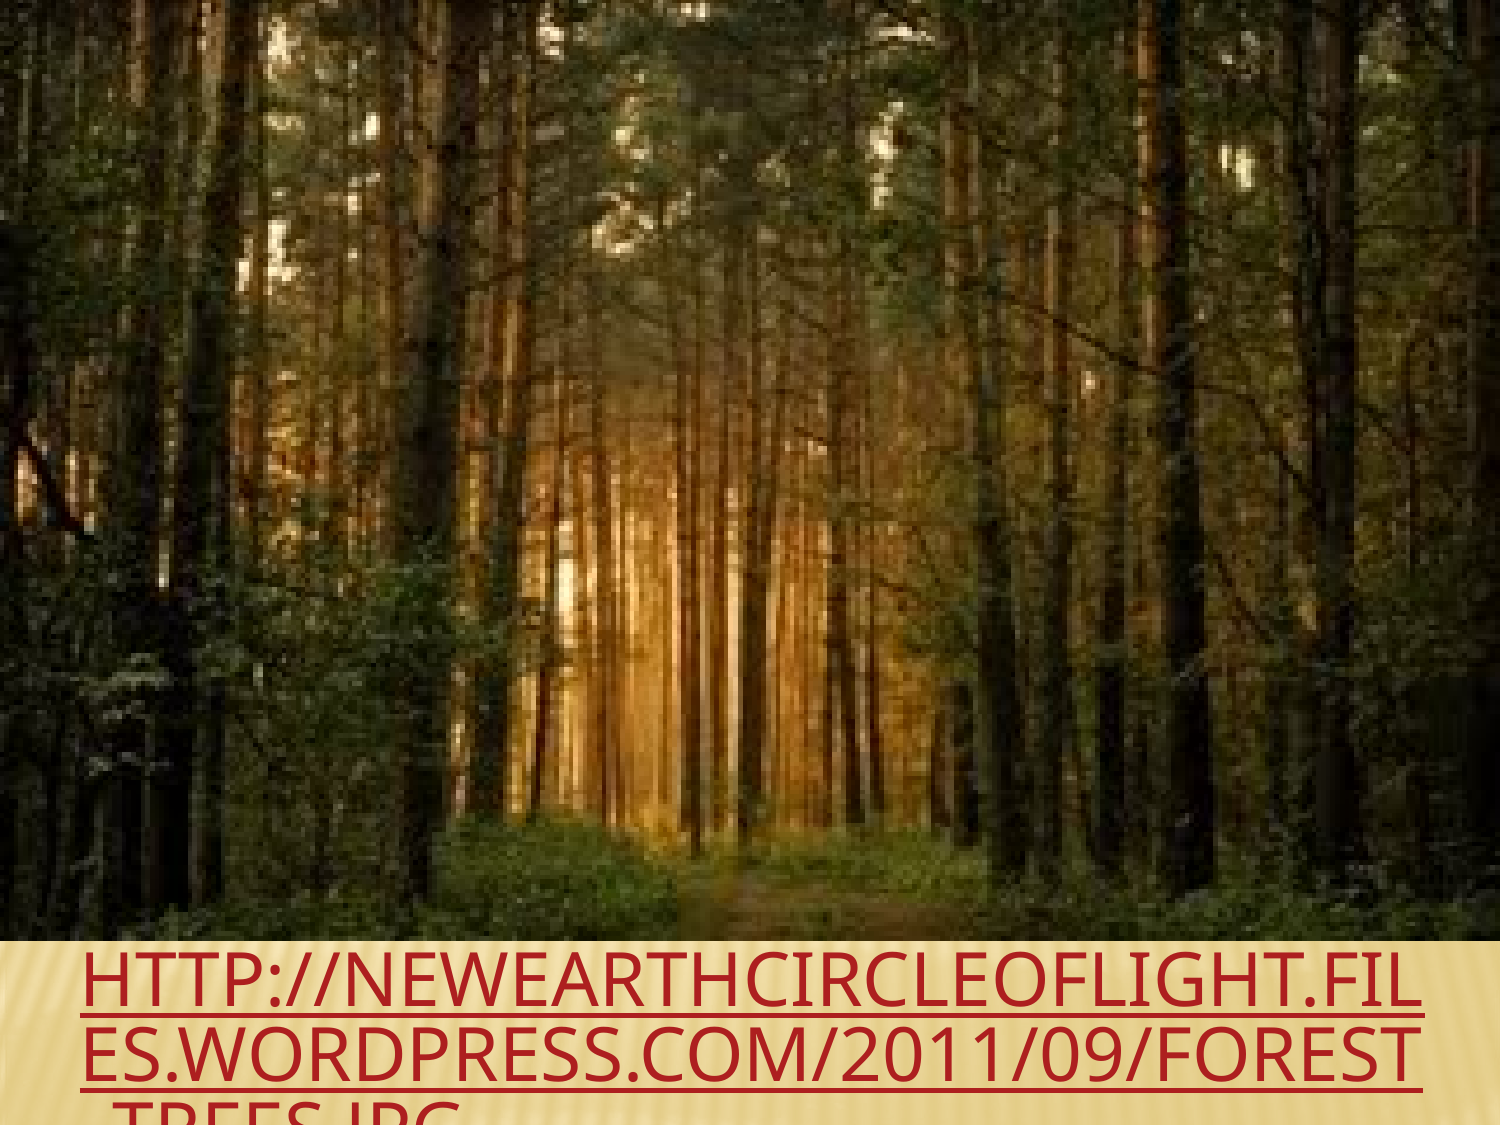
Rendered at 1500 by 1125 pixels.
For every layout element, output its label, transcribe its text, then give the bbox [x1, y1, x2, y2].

title http://newearthcircleoflight.files.wordpress.com/2011/09/forest_trees.jpg [64, 958, 1453, 1125]
picture [0, 0, 1500, 941]
